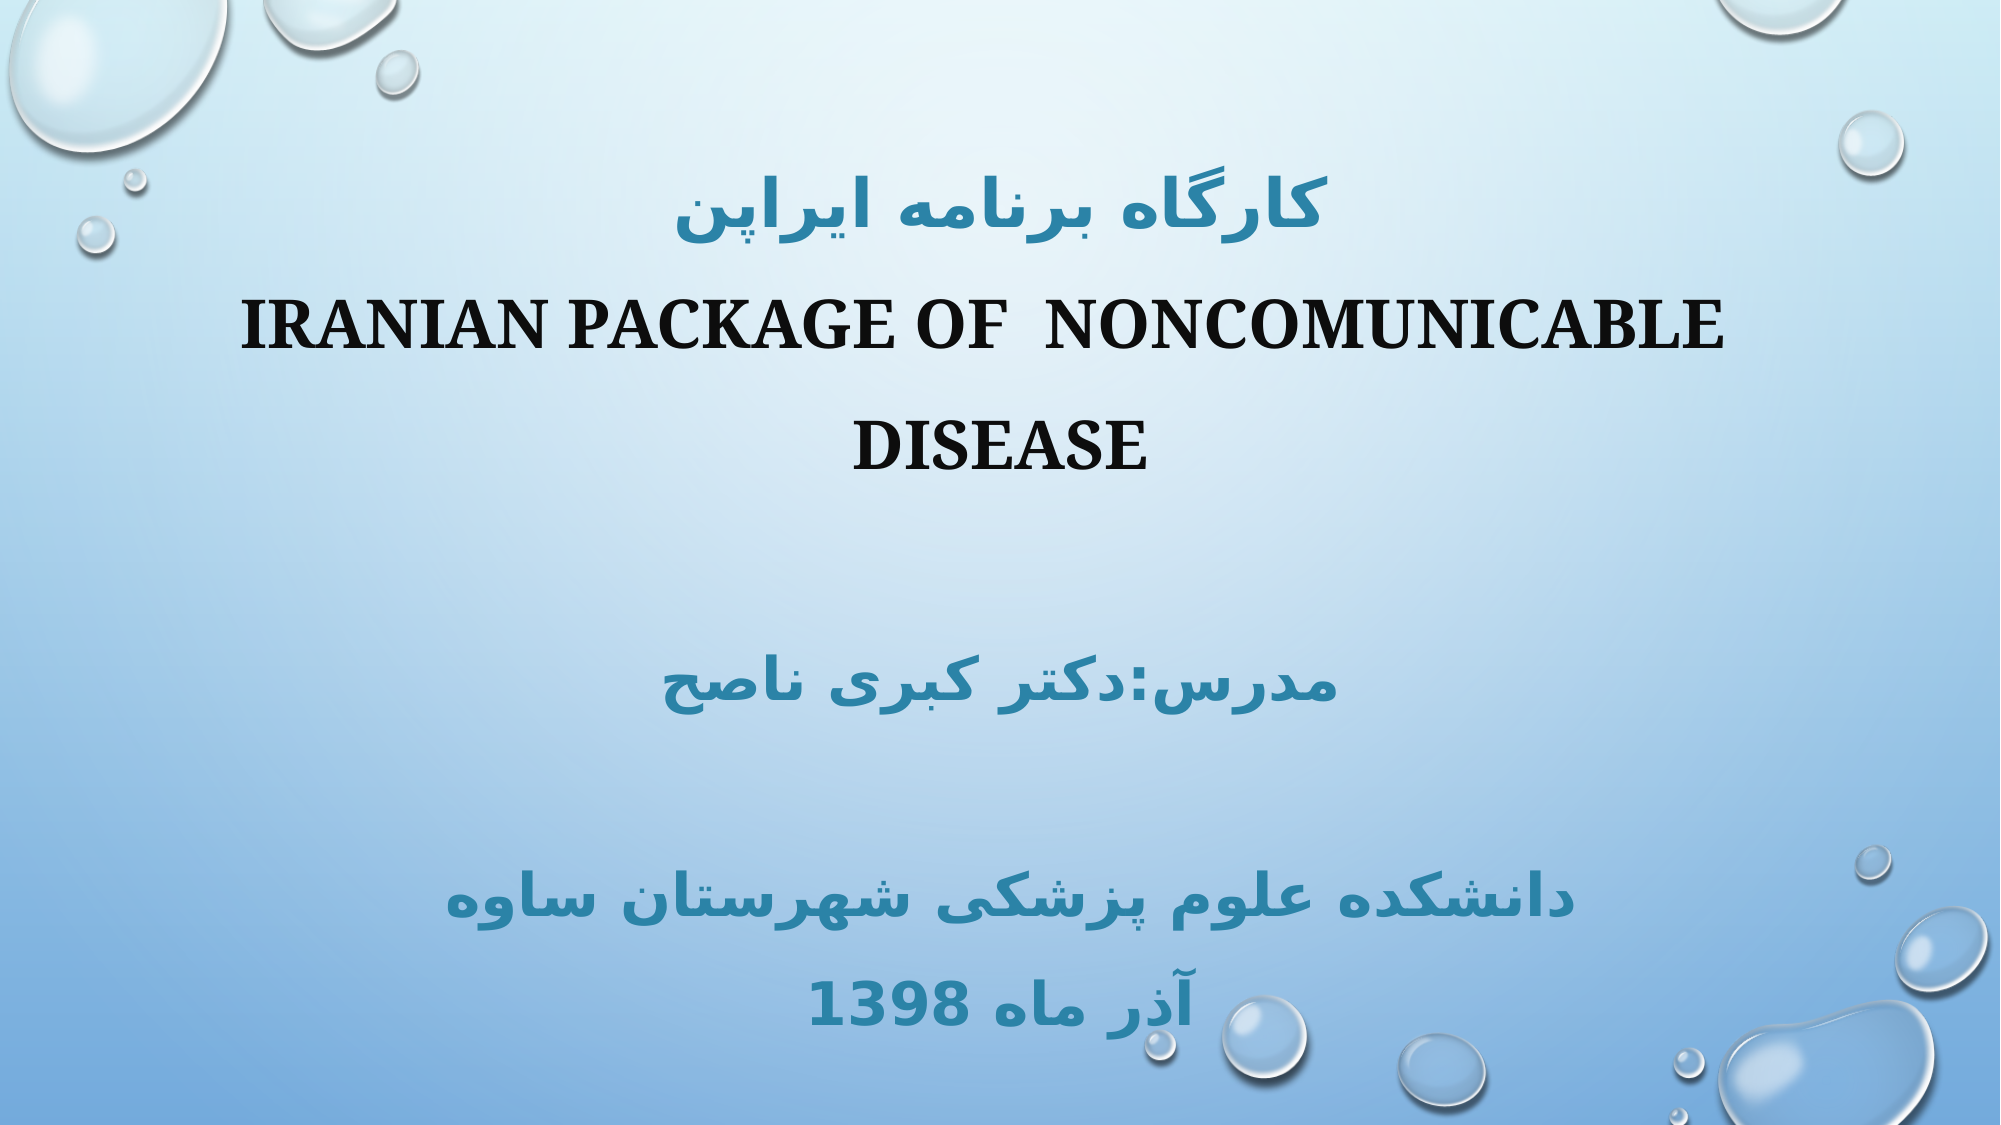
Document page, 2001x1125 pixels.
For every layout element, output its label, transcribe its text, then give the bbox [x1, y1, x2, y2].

picture [0, 0, 2000, 1125]
title کارگاه برنامه ایراپن IRANIAN Package of Noncomunicable disease مدرس:دکتر کبری ناصح دانشکده علوم پزشکی شهرستان ساوه آذر ماه 1398 [125, 108, 1877, 1048]
